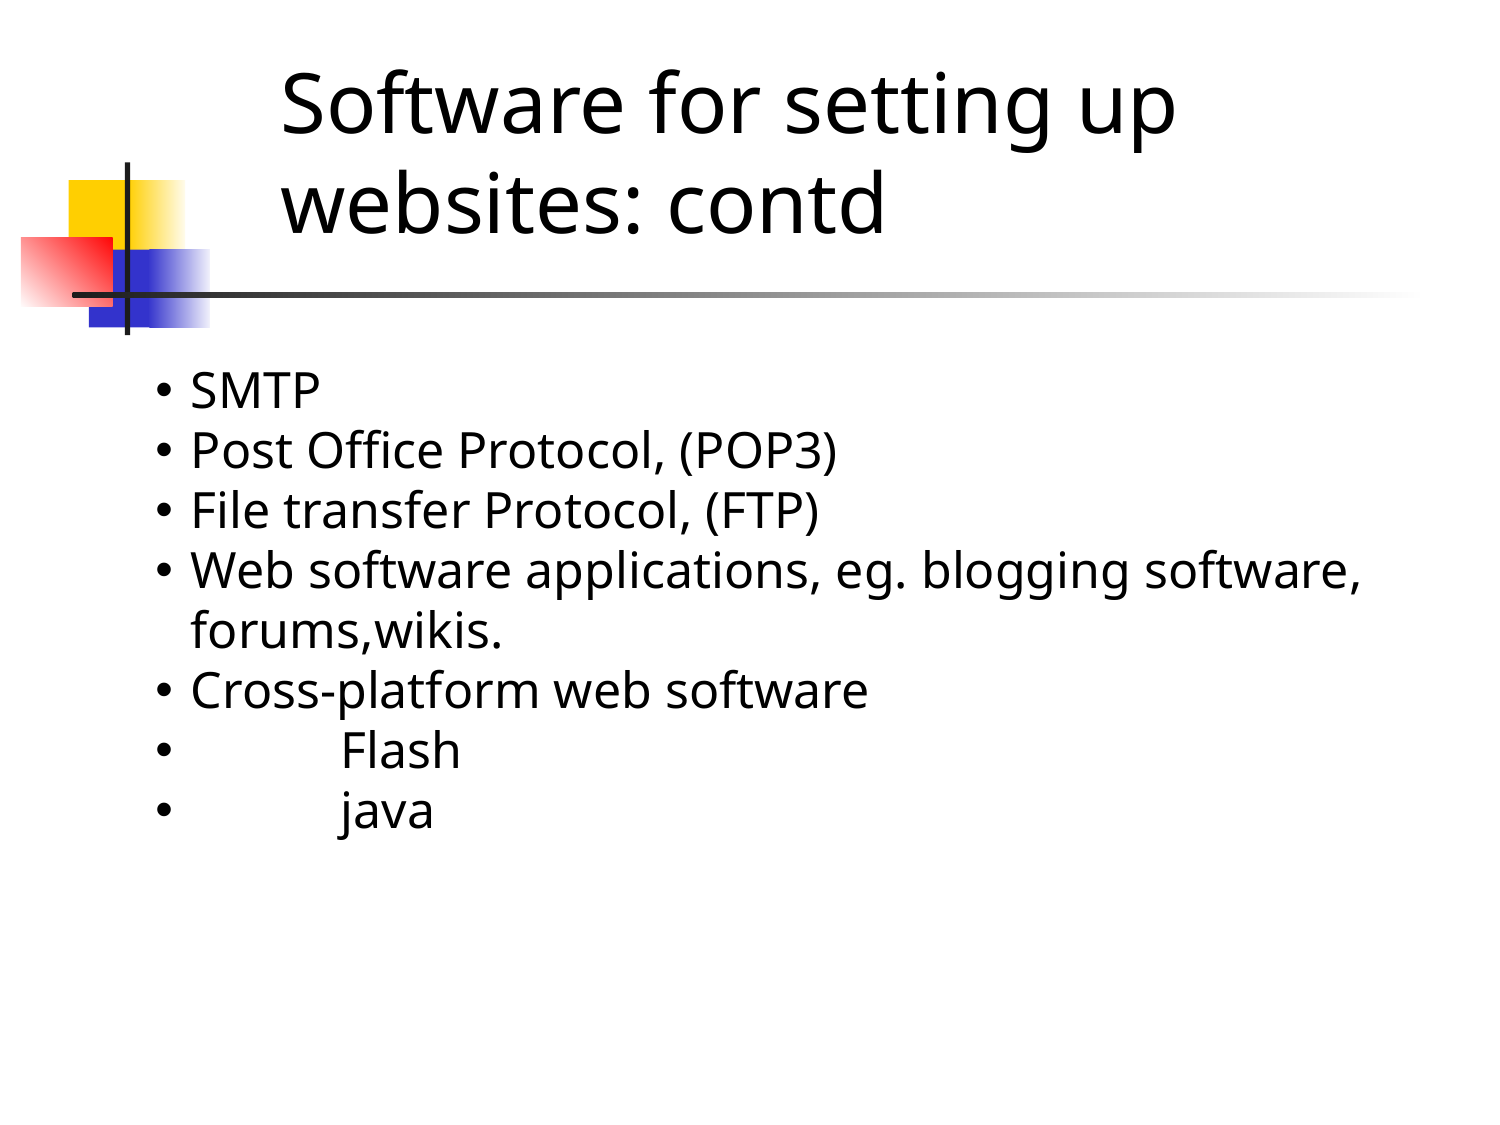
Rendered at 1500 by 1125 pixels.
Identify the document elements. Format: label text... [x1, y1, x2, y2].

text_box Software for setting up websites: contd [265, 42, 1329, 258]
text_box SMTP Post Office Protocol, (POP3) File transfer Protocol, (FTP) Web software applications, eg. blogging software, forums,wikis. Cross-platform web software Flash java [140, 351, 1407, 847]
